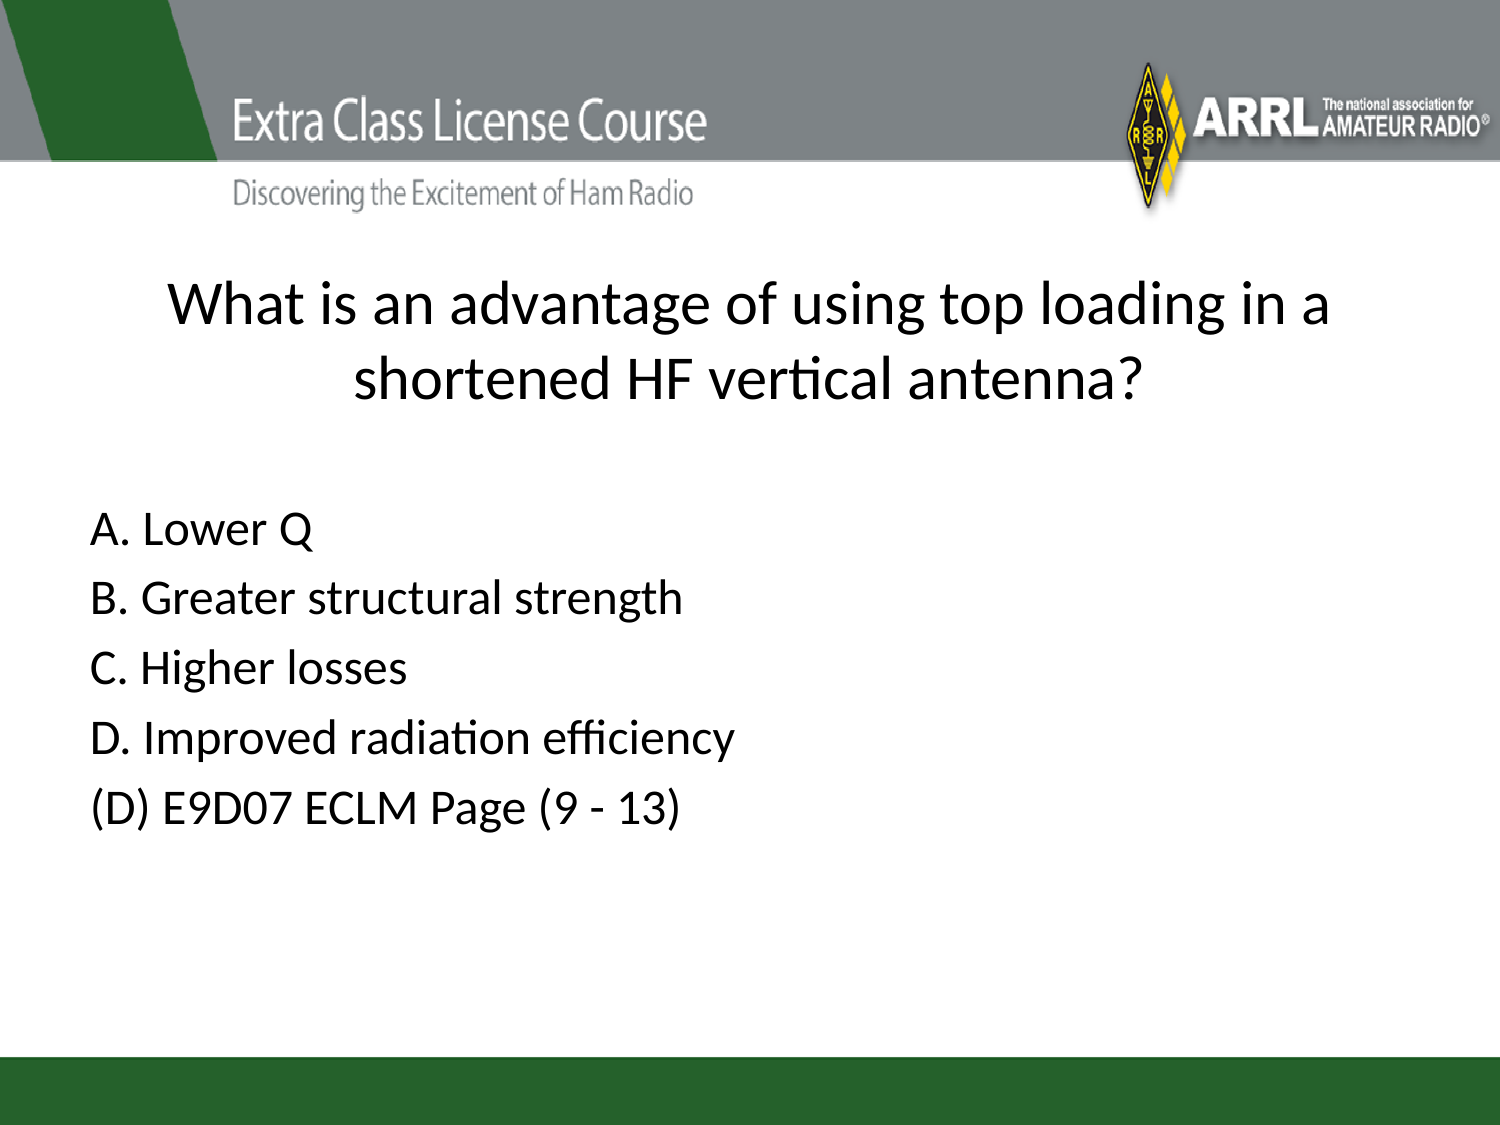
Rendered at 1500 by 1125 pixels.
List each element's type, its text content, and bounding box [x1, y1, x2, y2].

title What is an advantage of using top loading in a shortened HF vertical antenna? [75, 254, 1425, 435]
list A. Lower Q B. Greater structural strength C. Higher losses D. Improved radiation efficiency (D) E9D07 ECLM Page (9 - 13) [75, 487, 1425, 1005]
picture [0, 0, 1500, 1125]
